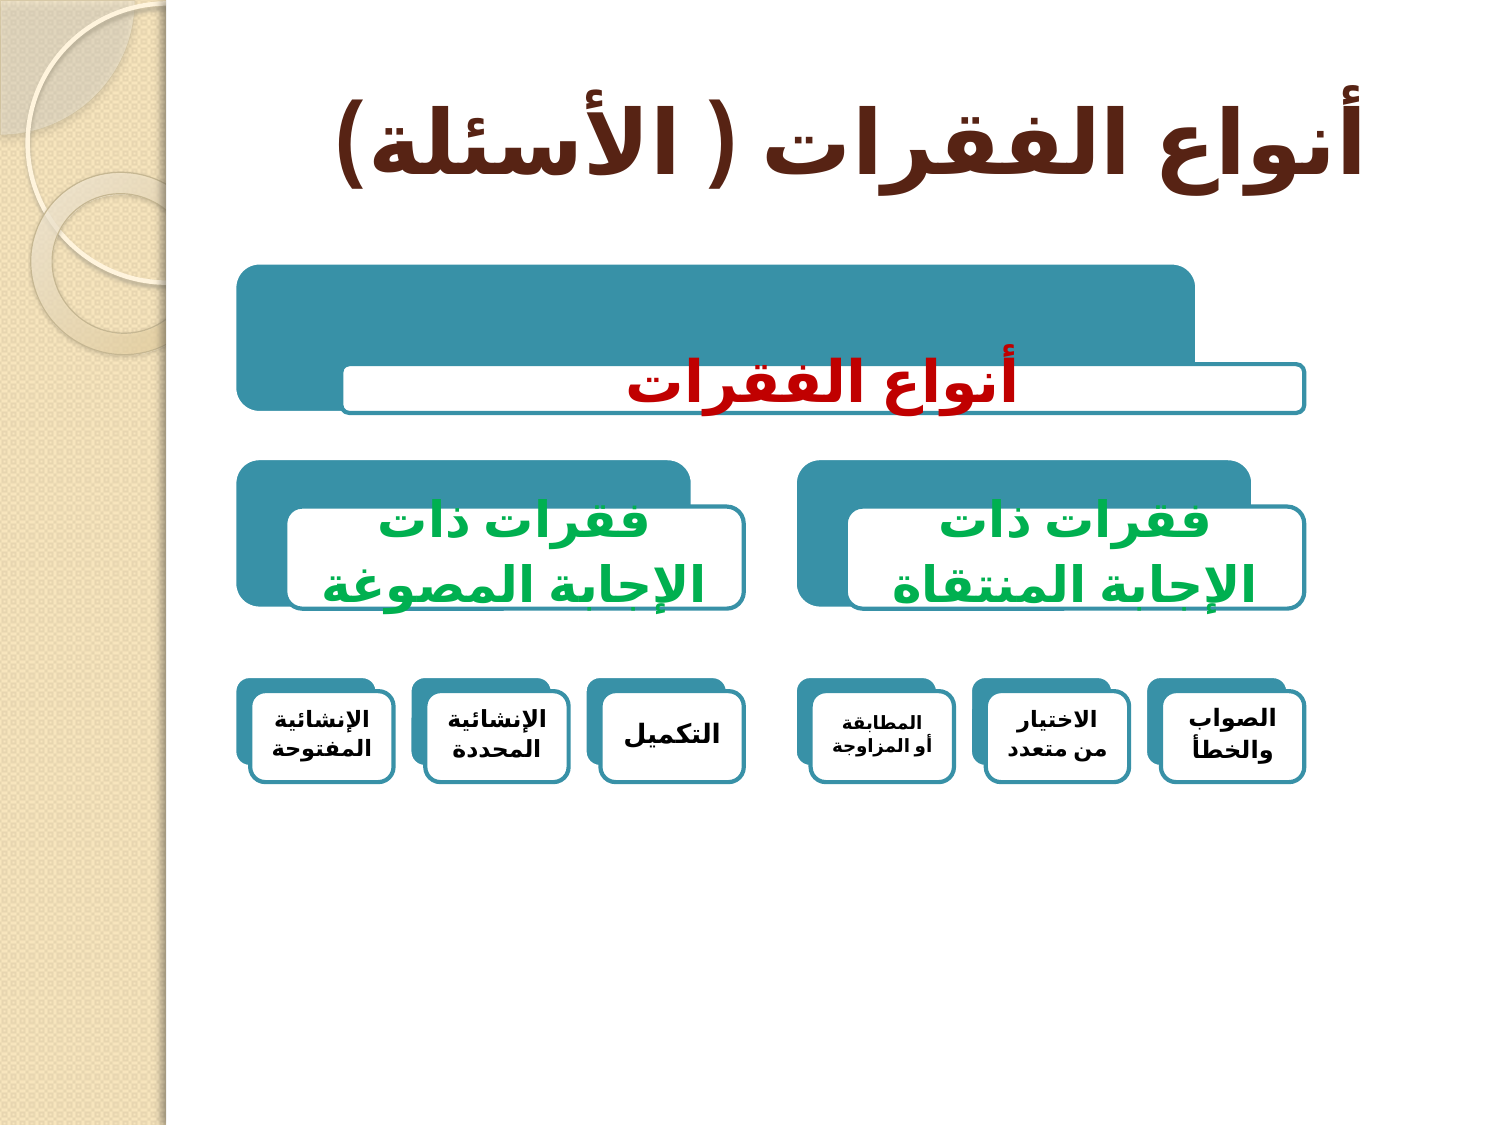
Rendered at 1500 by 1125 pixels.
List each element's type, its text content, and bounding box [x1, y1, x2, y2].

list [100, 262, 1439, 1001]
title أنواع الفقرات ( الأسئلة) [235, 45, 1466, 233]
